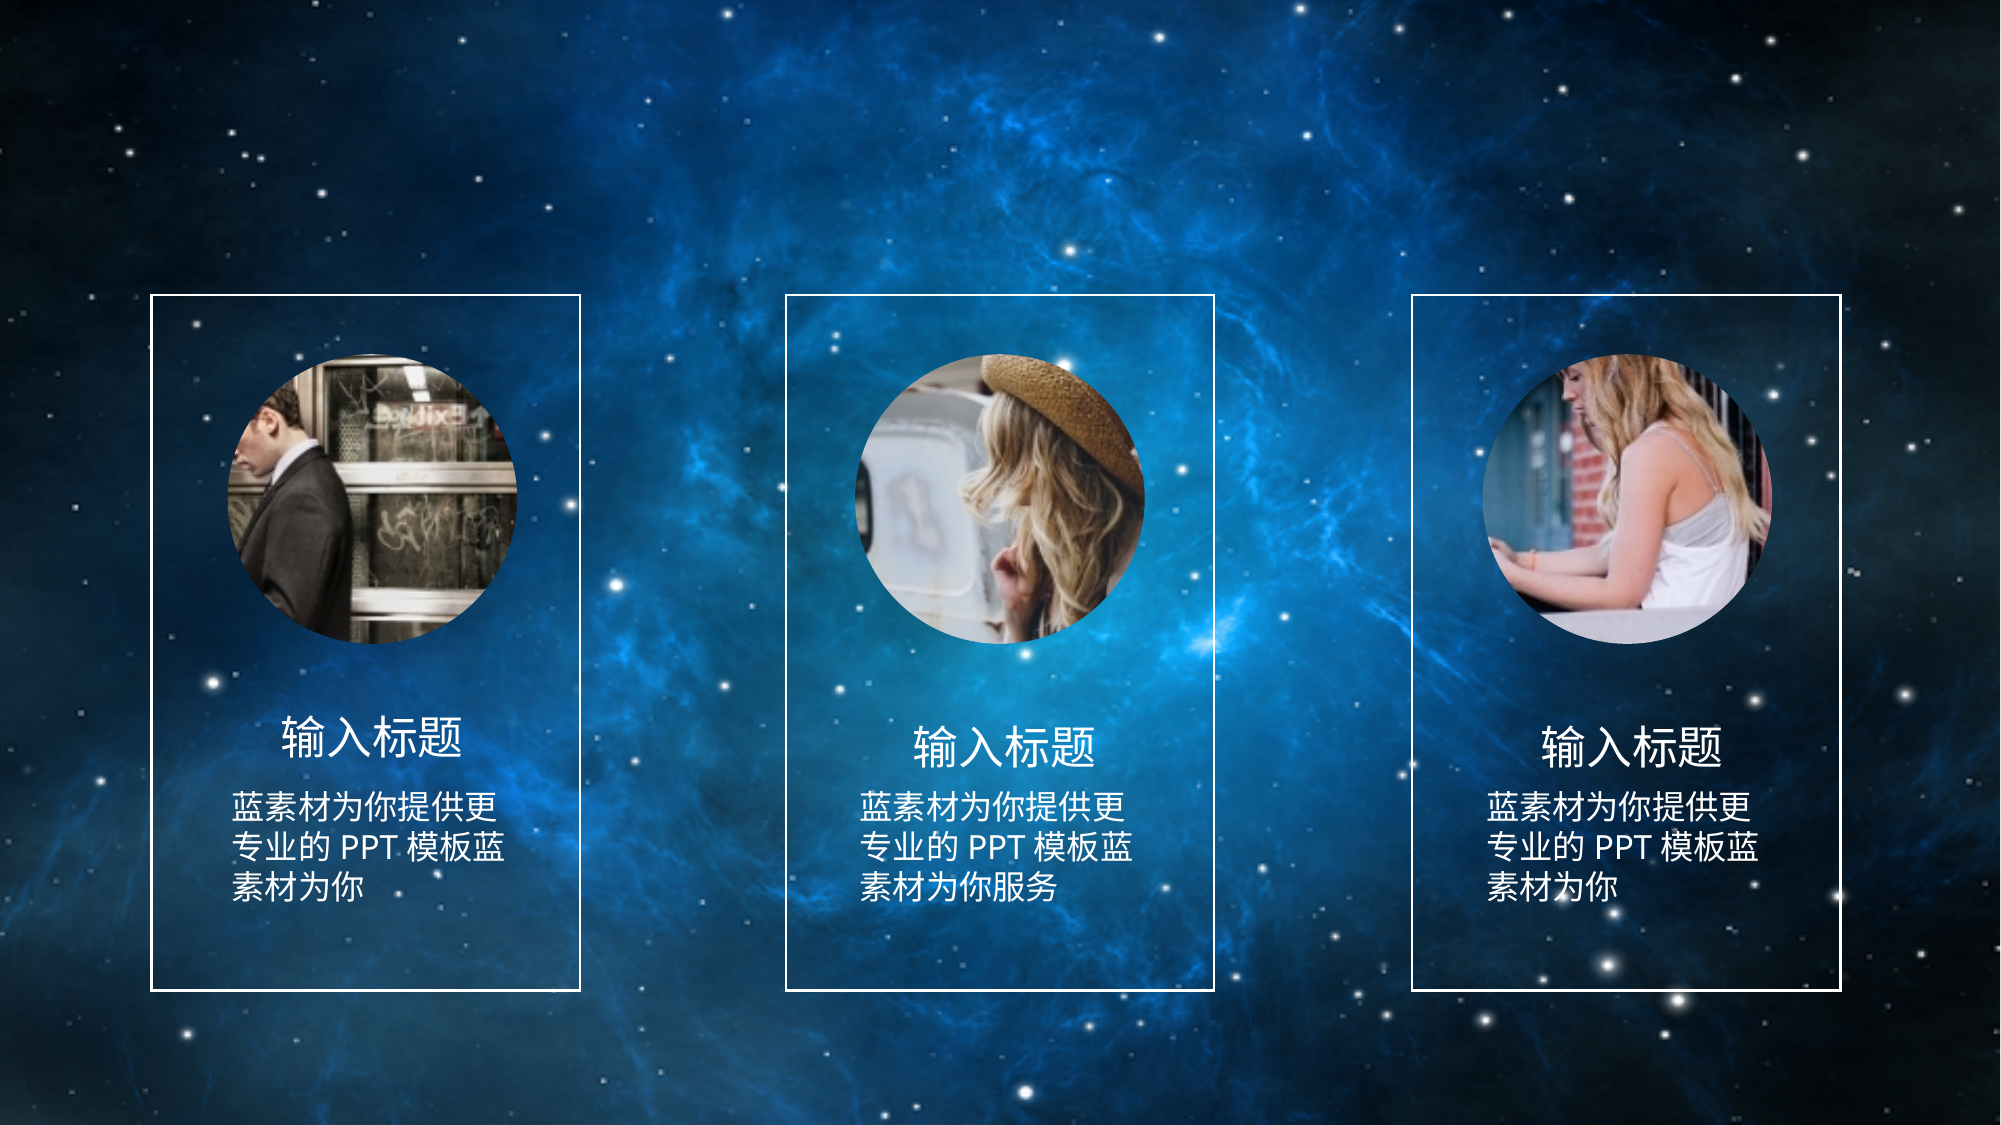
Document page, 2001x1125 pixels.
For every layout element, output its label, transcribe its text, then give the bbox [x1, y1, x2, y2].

text_box 蓝素材为你提供更专业的PPT模板蓝素材为你 [217, 779, 528, 914]
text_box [785, 295, 1215, 991]
picture [0, 0, 2001, 1125]
text_box 输入标题 [249, 702, 496, 771]
text_box [150, 294, 581, 992]
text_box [1412, 295, 1841, 991]
